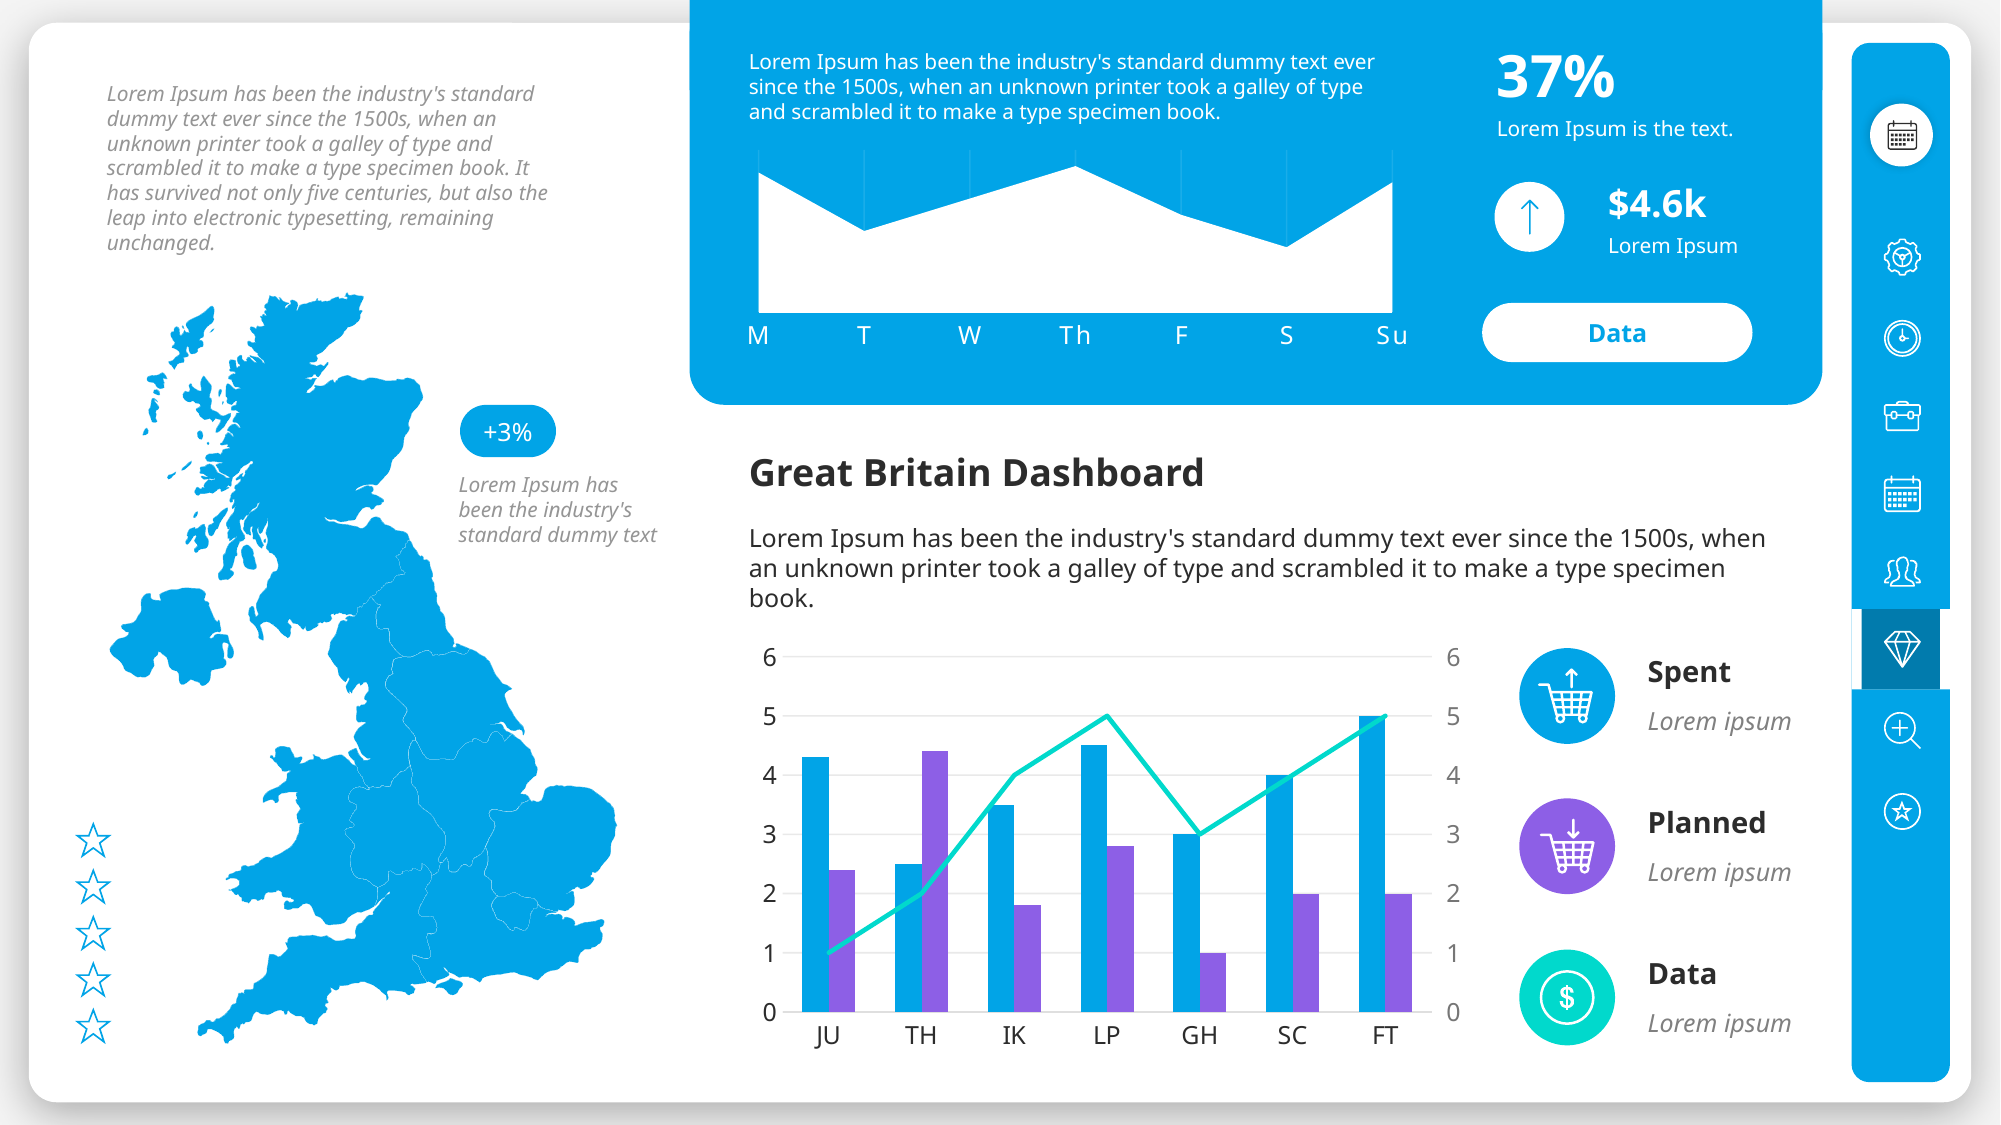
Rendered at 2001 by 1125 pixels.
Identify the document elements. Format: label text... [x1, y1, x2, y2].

text_box Lorem ipsum [1632, 1000, 1823, 1045]
text_box [75, 1007, 108, 1045]
text_box [1493, 180, 1566, 253]
text_box [1883, 319, 1921, 357]
text_box [1539, 833, 1595, 874]
text_box [1850, 41, 1951, 1084]
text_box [108, 292, 618, 1045]
text_box Lorem ipsum [1632, 848, 1823, 894]
text_box [1883, 475, 1921, 513]
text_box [1851, 609, 1950, 690]
text_box [75, 914, 108, 952]
text_box Lorem Ipsum [1608, 233, 1765, 266]
text_box Lorem Ipsum has been the industry's standard dummy text ever since the 1500s, when an unknown printer took a galley of type and scrambled it to make a type specimen book. It has survived not only five centuries, but also the leap into electronic typesetting, remaining unchanged. [92, 72, 577, 263]
text_box [75, 868, 108, 905]
text_box Data [1497, 310, 1738, 355]
text_box $4.6k [1608, 172, 1765, 233]
text_box 37% [1482, 31, 1765, 117]
text_box [1887, 120, 1918, 150]
chart [733, 145, 1423, 357]
text_box Data [1632, 947, 1823, 998]
text_box [75, 961, 108, 998]
text_box [688, 29, 1824, 406]
text_box [1565, 668, 1578, 689]
text_box [1539, 970, 1595, 1025]
text_box [1537, 683, 1593, 724]
text_box [1869, 102, 1934, 168]
text_box [1518, 948, 1617, 1047]
text_box Great Britain Dashboard [733, 442, 1802, 502]
text_box Lorem Ipsum has been the industry's standard dummy text ever since the 1500s, when an unknown printer took a galley of type and scrambled it to make a type specimen book. [733, 41, 1416, 132]
chart [747, 630, 1476, 1061]
text_box [75, 821, 108, 859]
text_box Lorem Ipsum has been the industry's standard dummy text [618, 464, 681, 555]
text_box Spent [1632, 646, 1823, 696]
text_box Lorem Ipsum has been the industry's standard dummy text ever since the 1500s, when an unknown printer took a galley of type and scrambled it to make a type specimen book. [733, 515, 1802, 620]
text_box [1481, 301, 1754, 364]
text_box [1883, 793, 1921, 830]
text_box [688, 0, 1823, 91]
text_box [1883, 238, 1921, 276]
text_box [1518, 797, 1617, 896]
text_box [1518, 647, 1617, 745]
text_box [1521, 199, 1539, 235]
text_box [1883, 556, 1921, 587]
text_box [1883, 711, 1921, 749]
text_box [1567, 818, 1580, 839]
text_box Planned [1632, 796, 1823, 847]
text_box Lorem Ipsum is the text. [1482, 117, 1765, 148]
text_box [1883, 400, 1921, 432]
text_box Lorem ipsum [1632, 698, 1823, 744]
